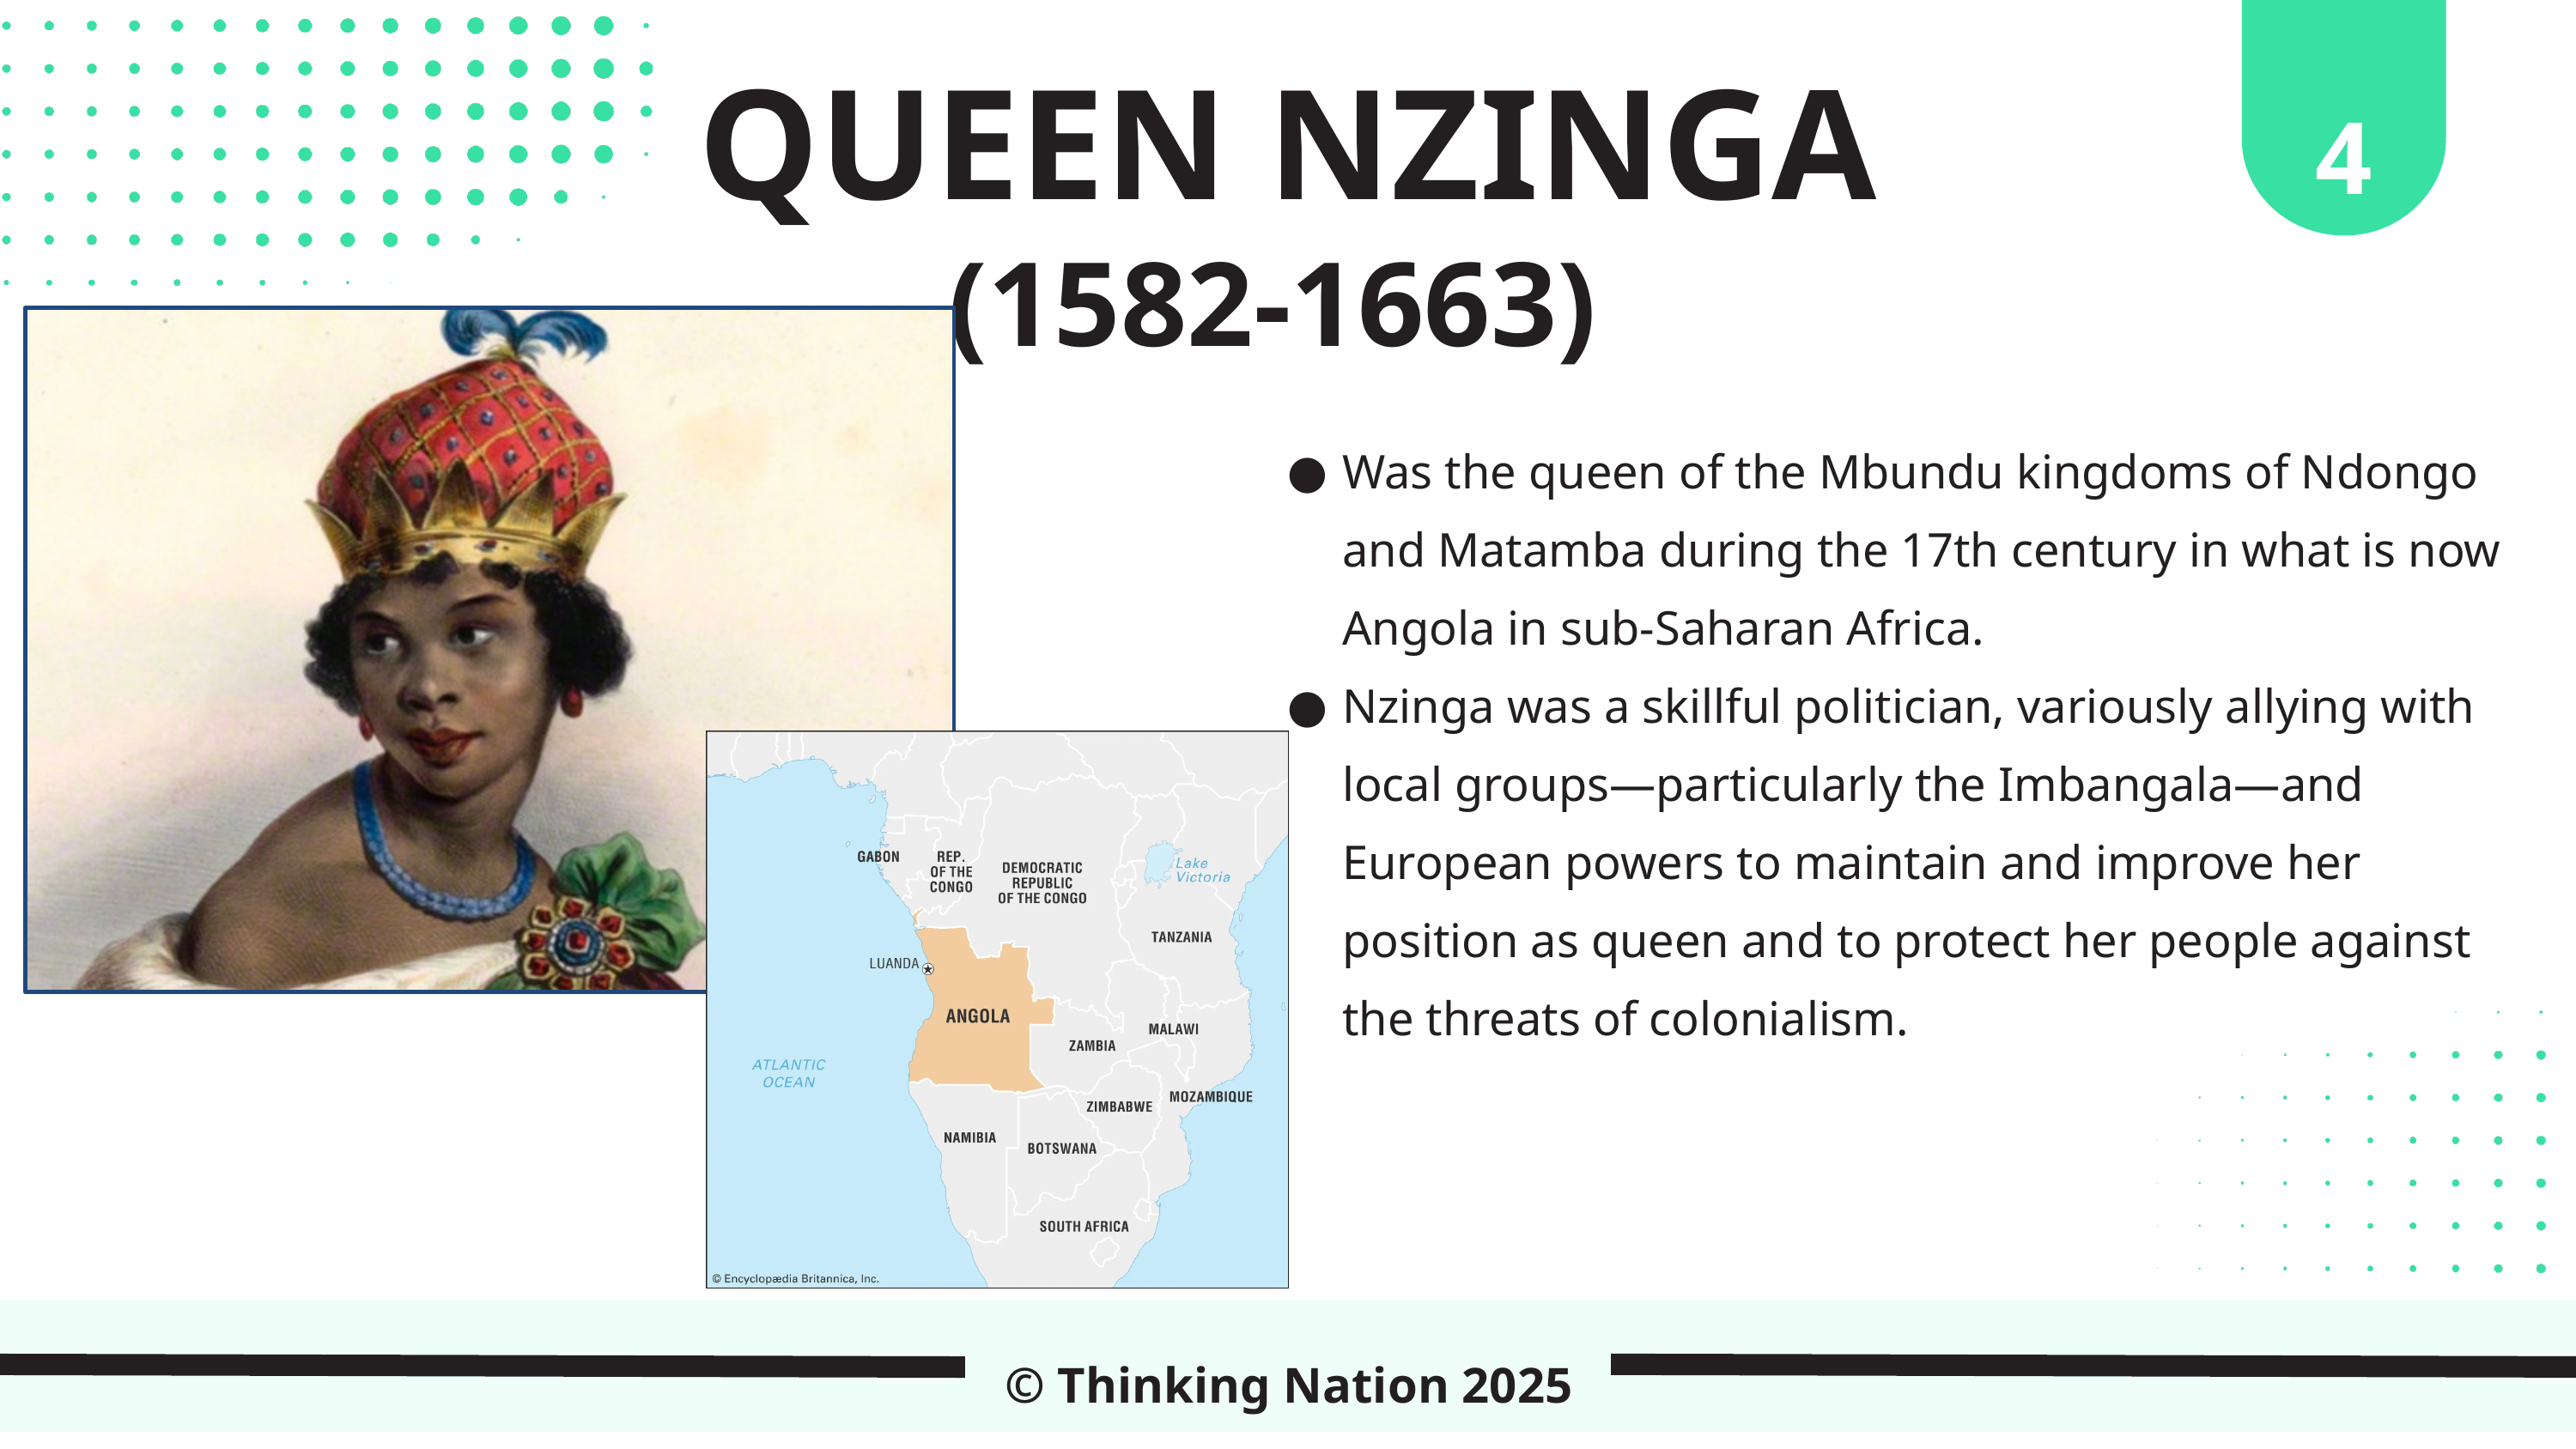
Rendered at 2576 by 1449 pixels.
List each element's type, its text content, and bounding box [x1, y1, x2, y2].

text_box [0, 1299, 2576, 1433]
text_box QUEEN NZINGA (1582-1663) [359, 47, 2217, 370]
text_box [2233, 0, 2455, 236]
text_box [2114, 1008, 2576, 1299]
text_box Was the queen of the Mbundu kingdoms of Ndongo and Matamba during the 17th century in what is now Angola in sub-Saharan Africa. Nzinga was a skillful politician, variously allying with local groups—particularly the Imbangala—and European powers to maintain and improve her position as queen and to protect her people against the threats of colonialism. [1278, 420, 2551, 1045]
text_box [0, 0, 653, 286]
picture [27, 309, 1289, 1289]
